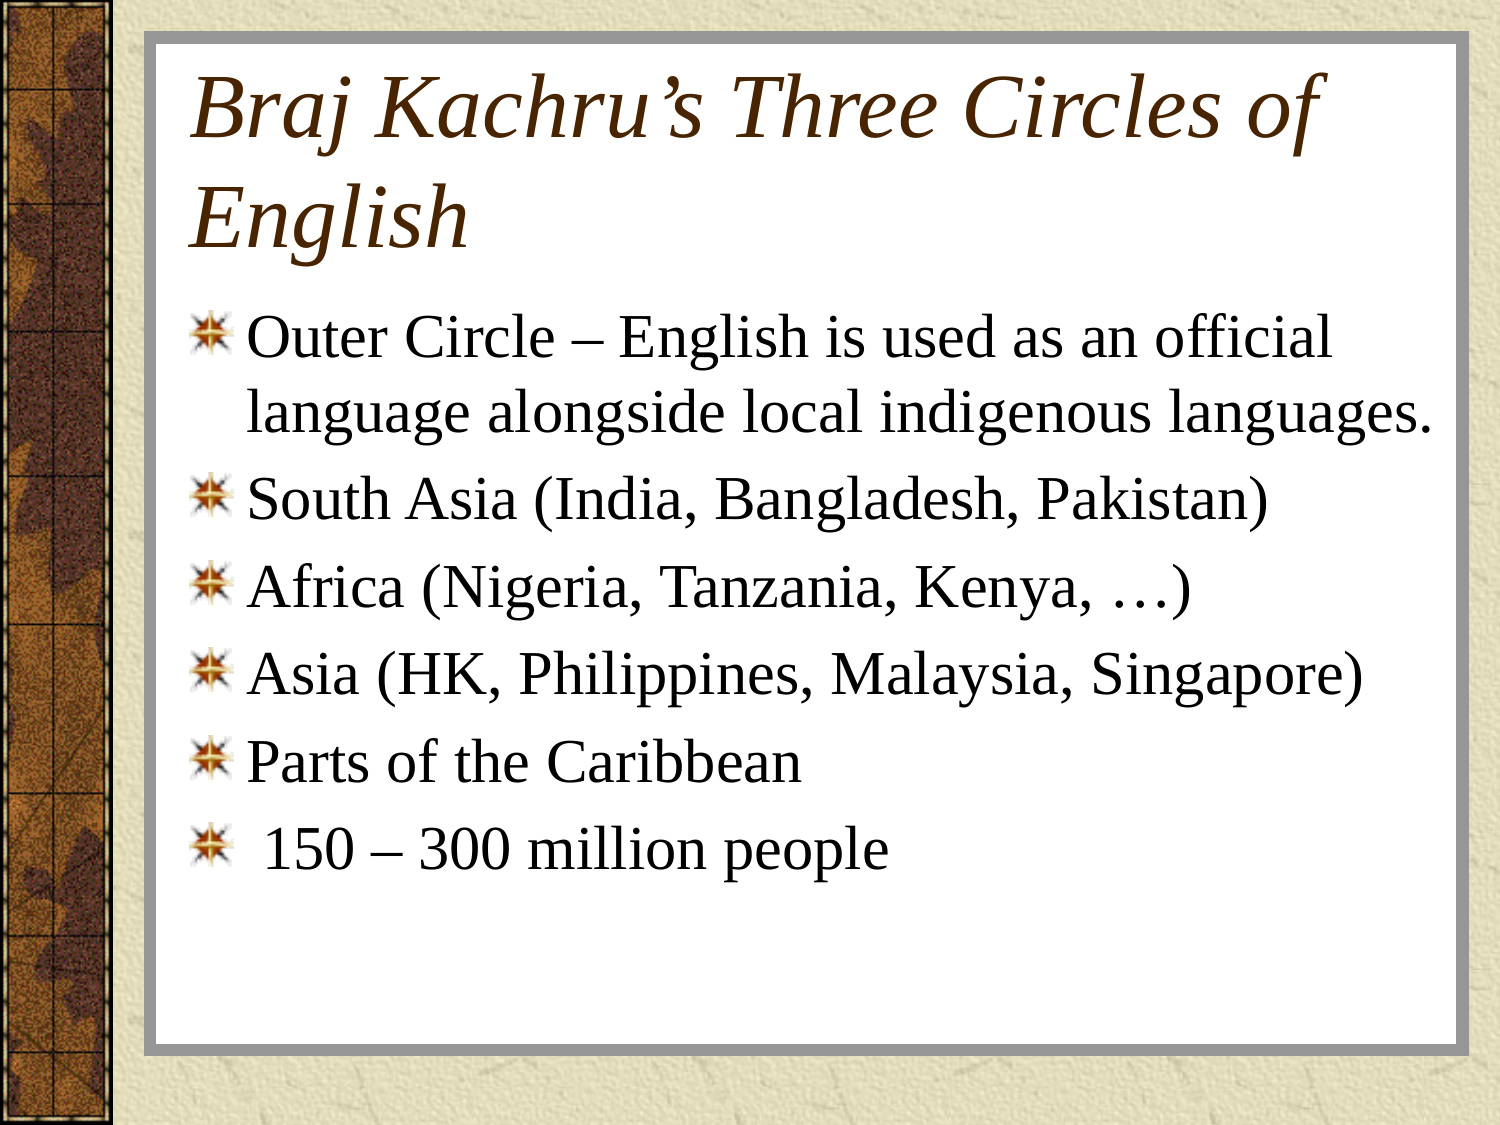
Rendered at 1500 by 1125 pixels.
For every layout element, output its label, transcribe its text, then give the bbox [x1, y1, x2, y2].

picture [189, 647, 234, 692]
picture [189, 822, 234, 867]
picture [189, 735, 234, 780]
title Braj Kachru’s Three Circles of English [174, 62, 1450, 250]
picture [189, 310, 234, 355]
picture [0, 0, 1500, 1125]
list Outer Circle – English is used as an official language alongside local indigenous languages. South Asia (India, Bangladesh, Pakistan) Africa (Nigeria, Tanzania, Kenya, …) Asia (HK, Philippines, Malaysia, Singapore) Parts of the Caribbean 150 – 300 million people [174, 287, 1450, 1125]
picture [189, 560, 234, 605]
picture [189, 472, 234, 517]
